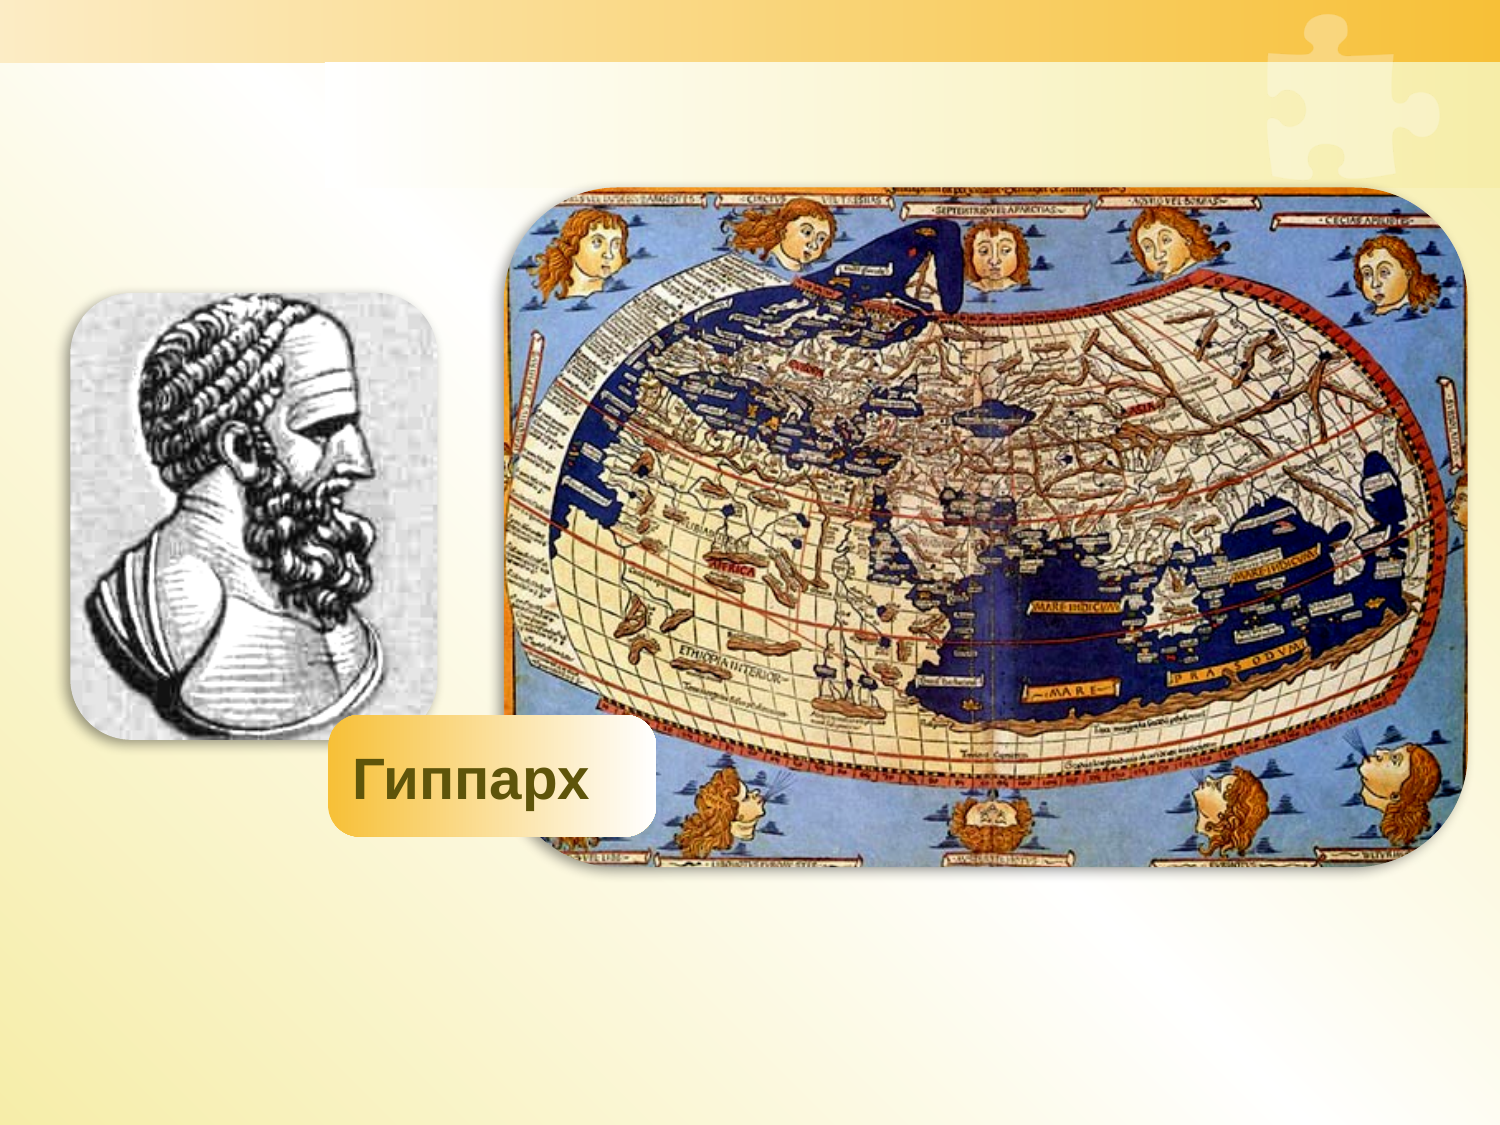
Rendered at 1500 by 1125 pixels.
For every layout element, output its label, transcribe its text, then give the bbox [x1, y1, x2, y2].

picture [1265, 12, 1441, 185]
picture [70, 292, 438, 741]
text_box Гиппарх [327, 714, 498, 837]
picture [503, 187, 1468, 868]
